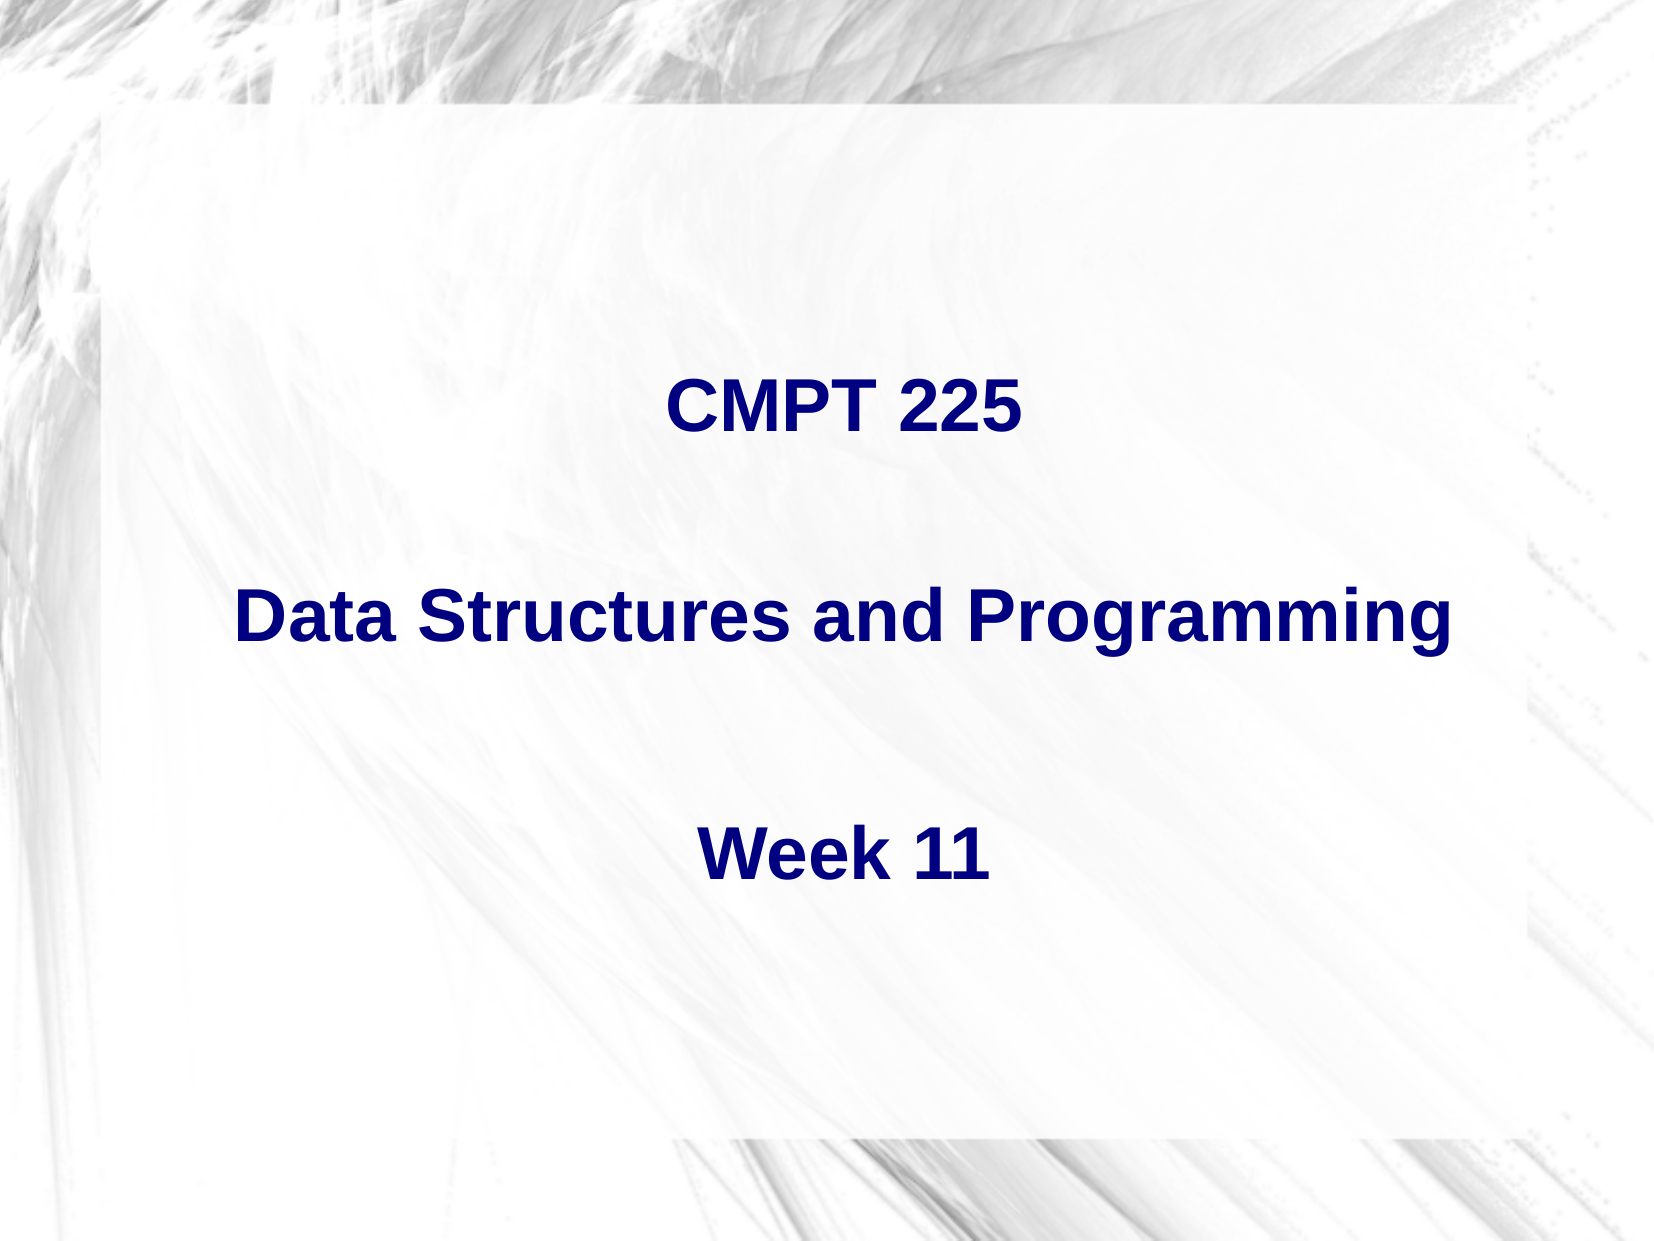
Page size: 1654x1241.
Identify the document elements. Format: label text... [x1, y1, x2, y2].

picture [0, 0, 1654, 1241]
list CMPT 225 Data Structures and Programming Week 11 [118, 237, 1571, 1134]
